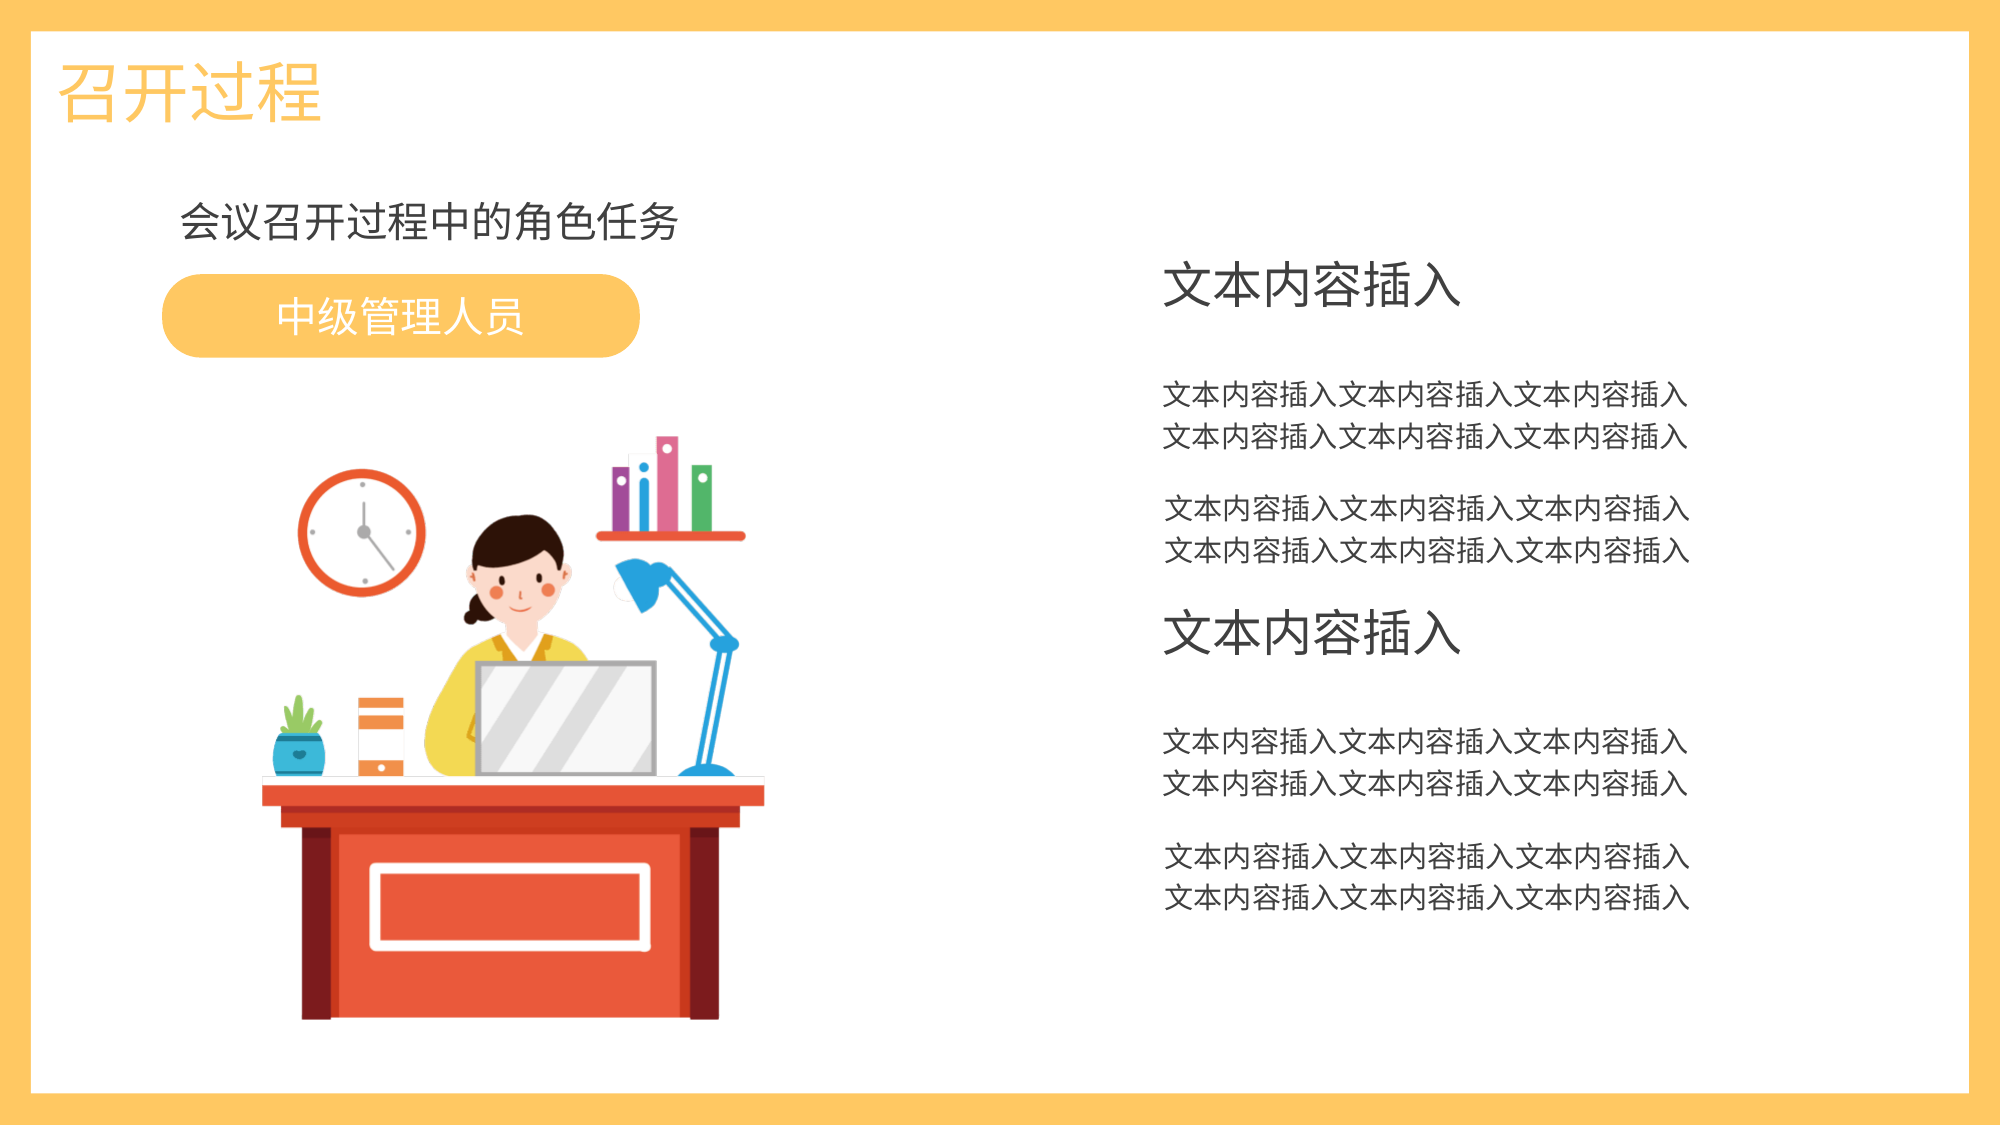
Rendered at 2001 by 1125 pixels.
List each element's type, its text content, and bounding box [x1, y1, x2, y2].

text_box 会议召开过程中的角色任务 [164, 188, 696, 254]
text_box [1151, 253, 1753, 674]
picture [210, 422, 823, 1036]
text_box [1151, 674, 1753, 1021]
text_box 中级管理人员 [162, 274, 640, 358]
text_box 召开过程 [41, 43, 425, 138]
